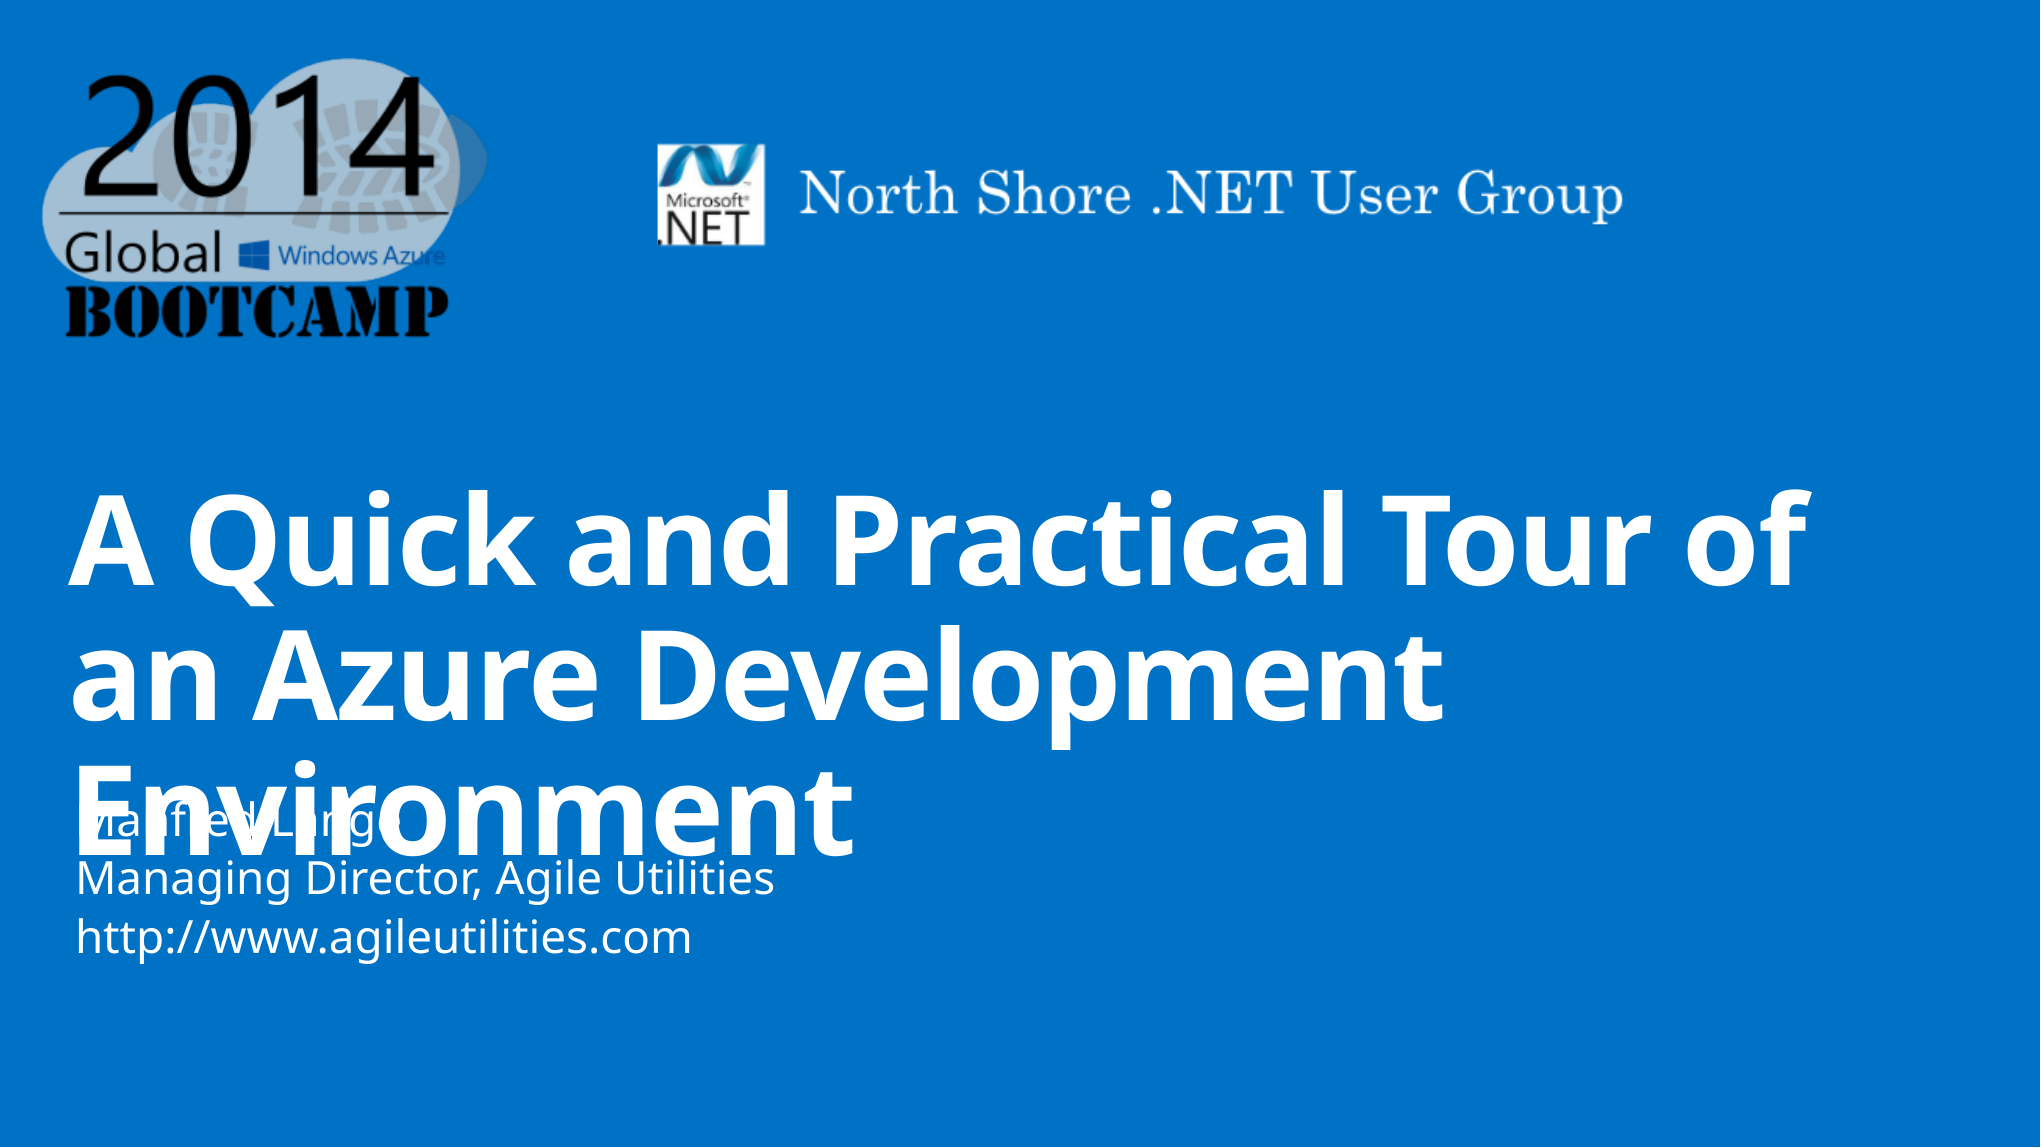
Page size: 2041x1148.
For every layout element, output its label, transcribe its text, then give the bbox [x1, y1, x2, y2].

picture [29, 35, 498, 352]
subtitle Manfred Lange Managing Director, Agile Utilities http://www.agileutilities.com [45, 772, 1474, 947]
picture [636, 138, 1627, 248]
title A Quick and Practical Tour of an Azure Development Environment [45, 462, 1887, 694]
